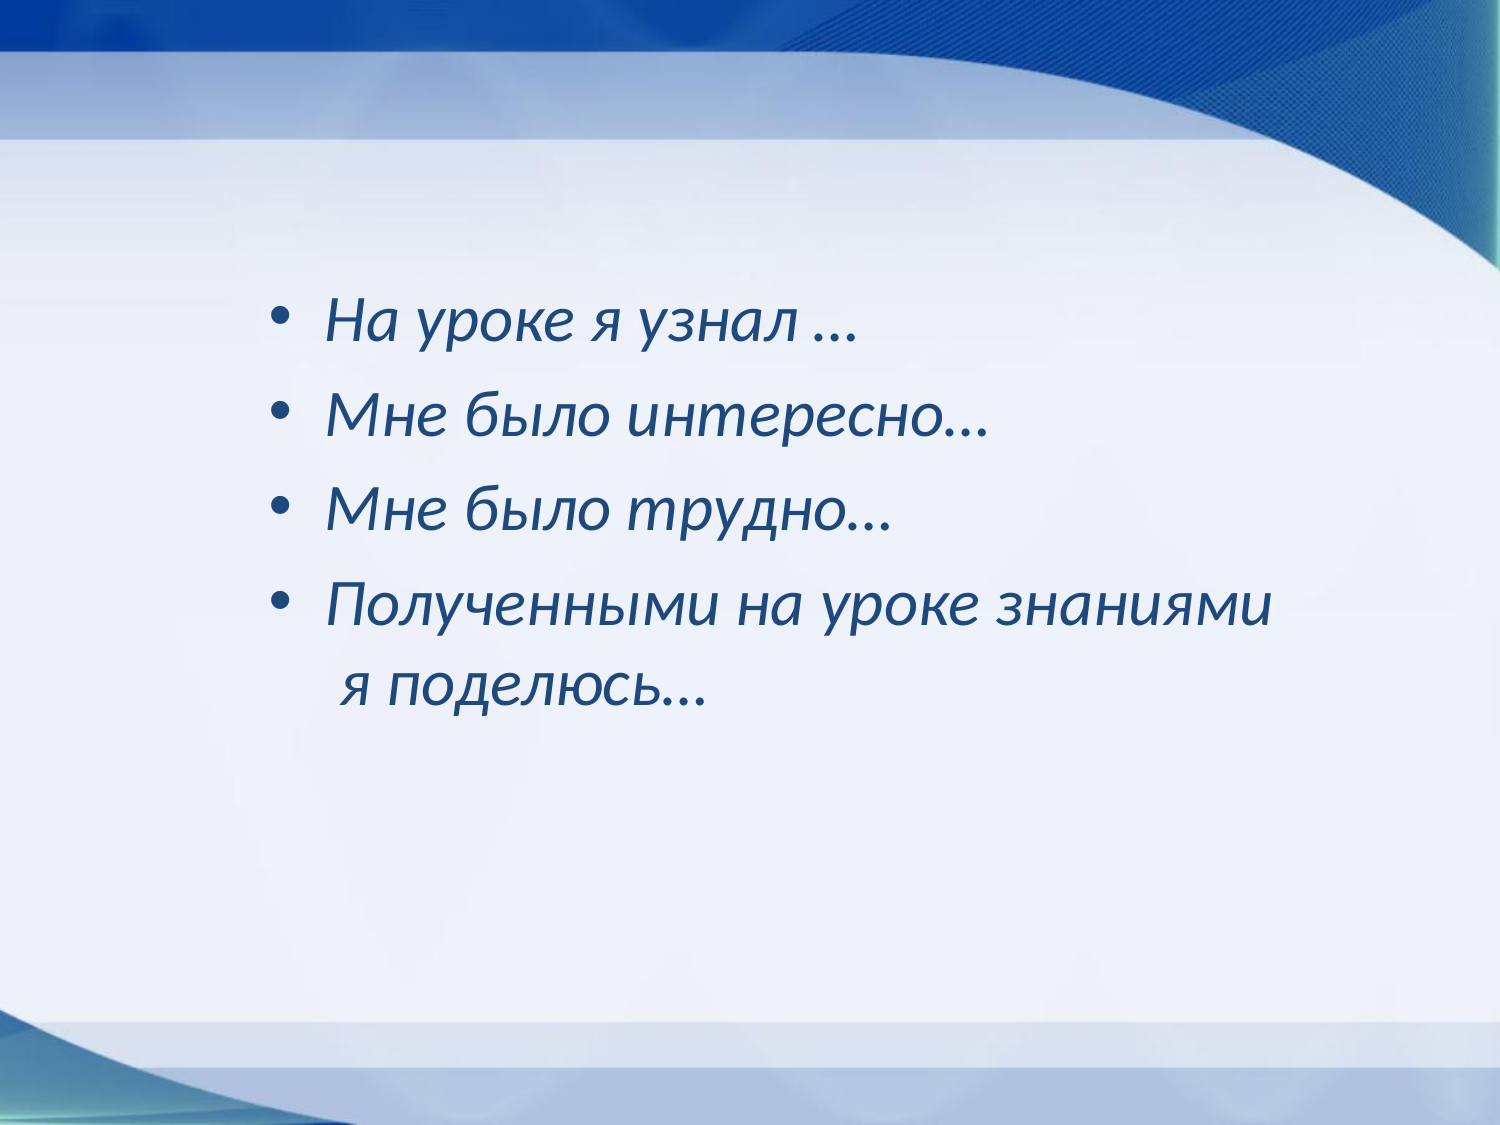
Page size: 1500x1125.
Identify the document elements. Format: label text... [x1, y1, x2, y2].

text_box На уроке я узнал … Мне было интересно… Мне было трудно… Полученными на уроке знаниями я поделюсь… [253, 267, 1304, 993]
picture [0, 0, 1500, 1125]
